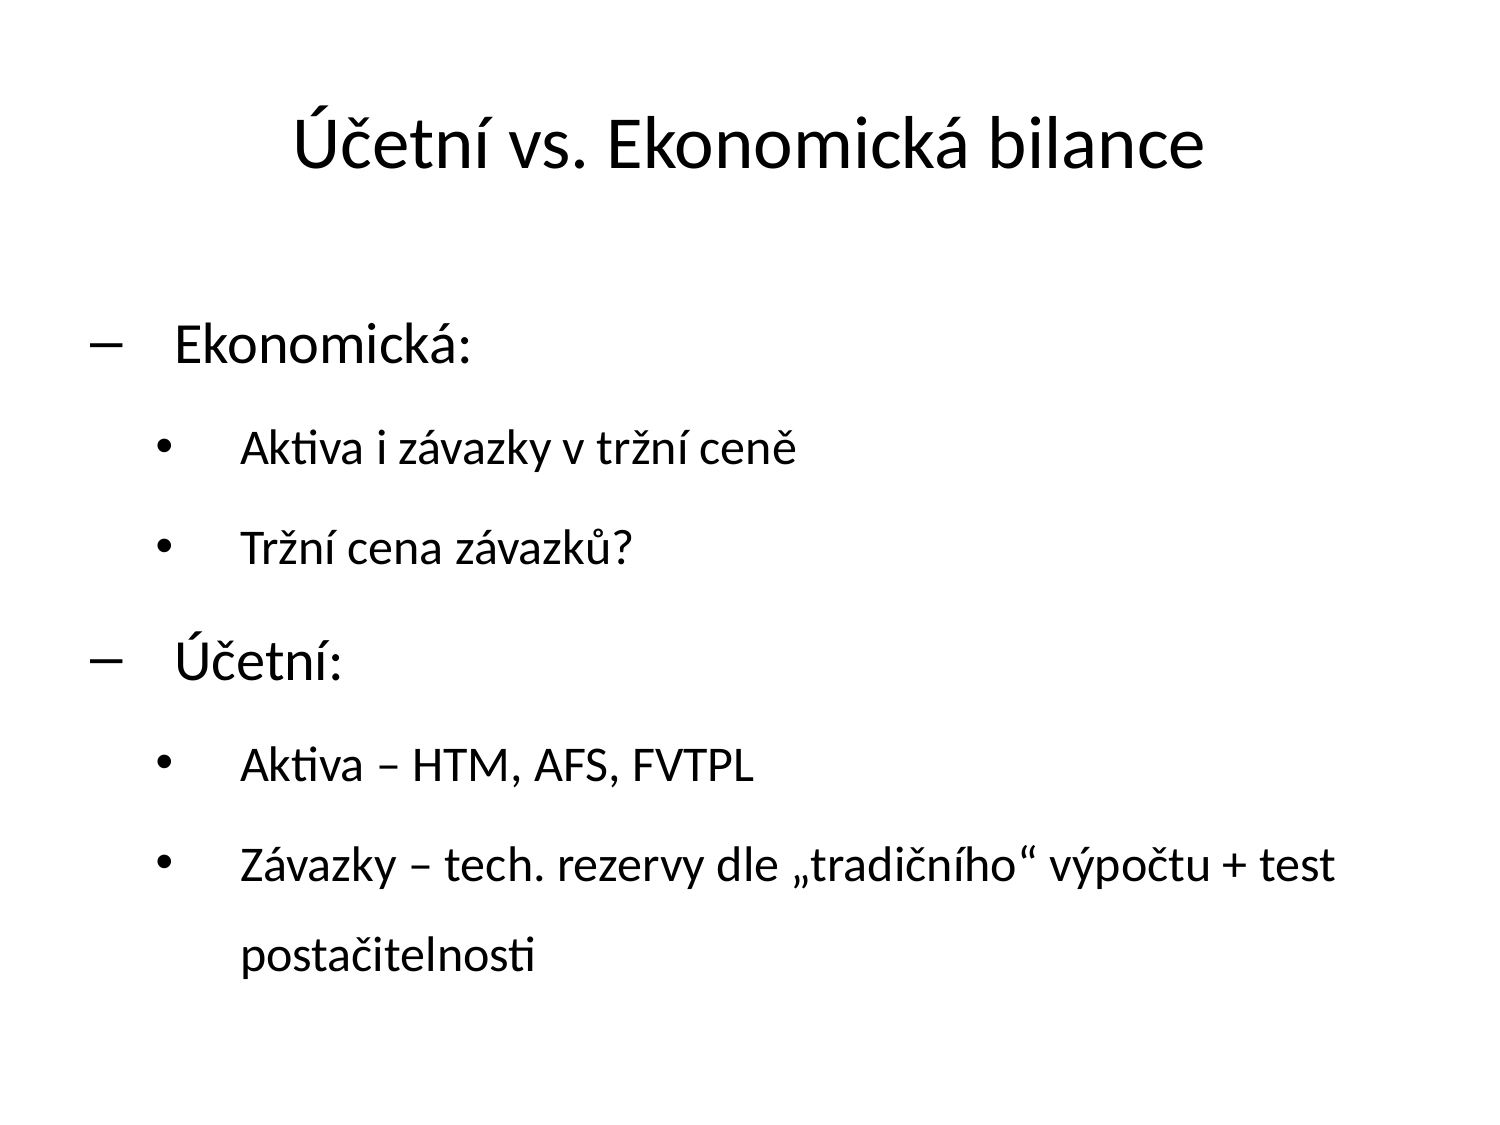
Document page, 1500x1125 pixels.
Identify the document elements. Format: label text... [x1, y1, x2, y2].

title Účetní vs. Ekonomická bilance [75, 45, 1425, 233]
list Ekonomická: Aktiva i závazky v tržní ceně Tržní cena závazků? Účetní: Aktiva – HTM, AFS, FVTPL Závazky – tech. rezervy dle „tradičního“ výpočtu + test postačitelnosti [75, 262, 1425, 1005]
